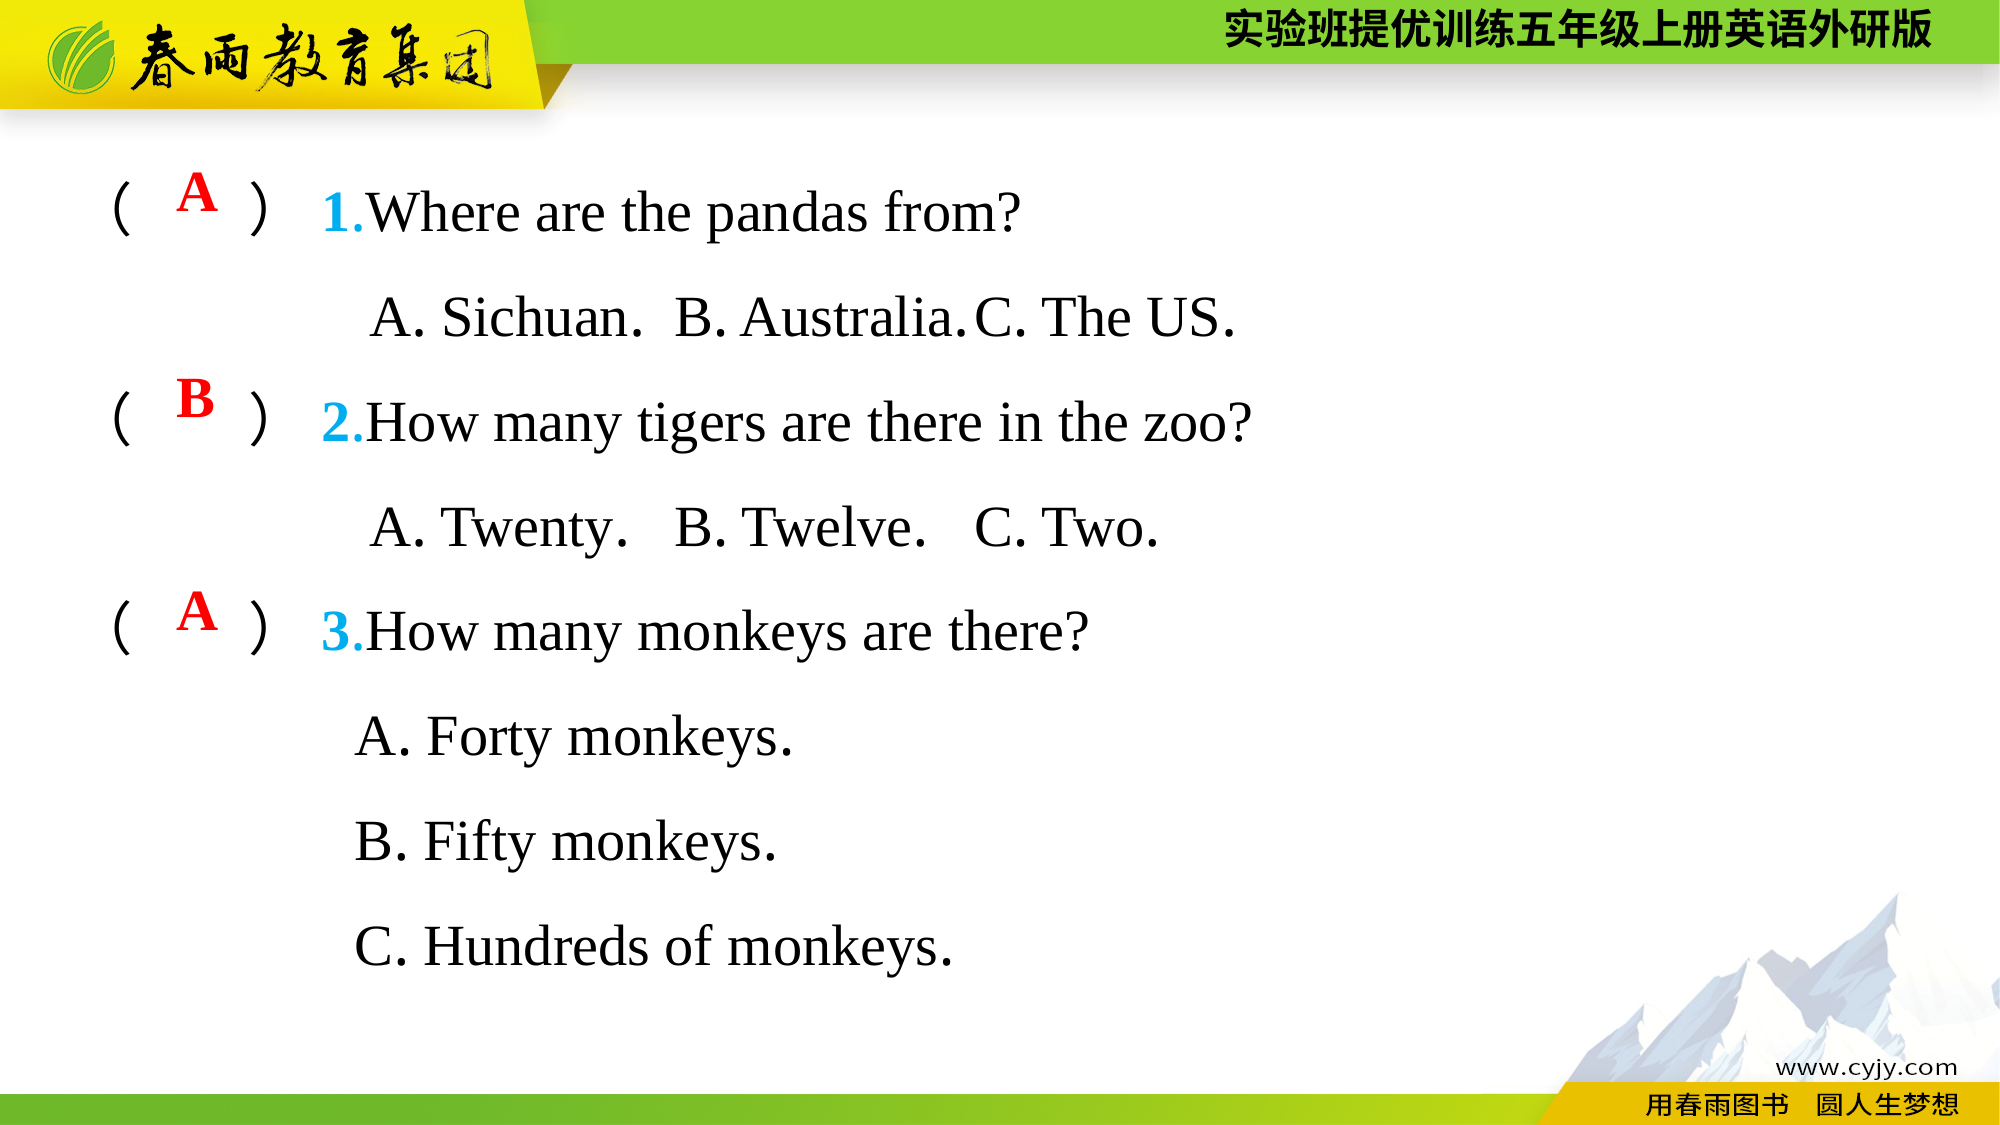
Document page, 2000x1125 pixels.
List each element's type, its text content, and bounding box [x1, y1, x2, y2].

list （ ）1.Where are the pandas from? A. Sichuan. B. Australia. C. The US. （ ）2.How many tigers are there in the zoo? A. Twenty. B. Twelve. C. Two. [59, 131, 1944, 550]
text_box A [161, 145, 234, 231]
picture [0, 0, 2000, 1125]
text_box B [161, 351, 231, 437]
text_box A [161, 564, 234, 650]
text_box （ ）3.How many monkeys are there? A. Forty monkeys. B. Fifty monkeys. C. Hundreds of monkeys. [59, 550, 1944, 985]
